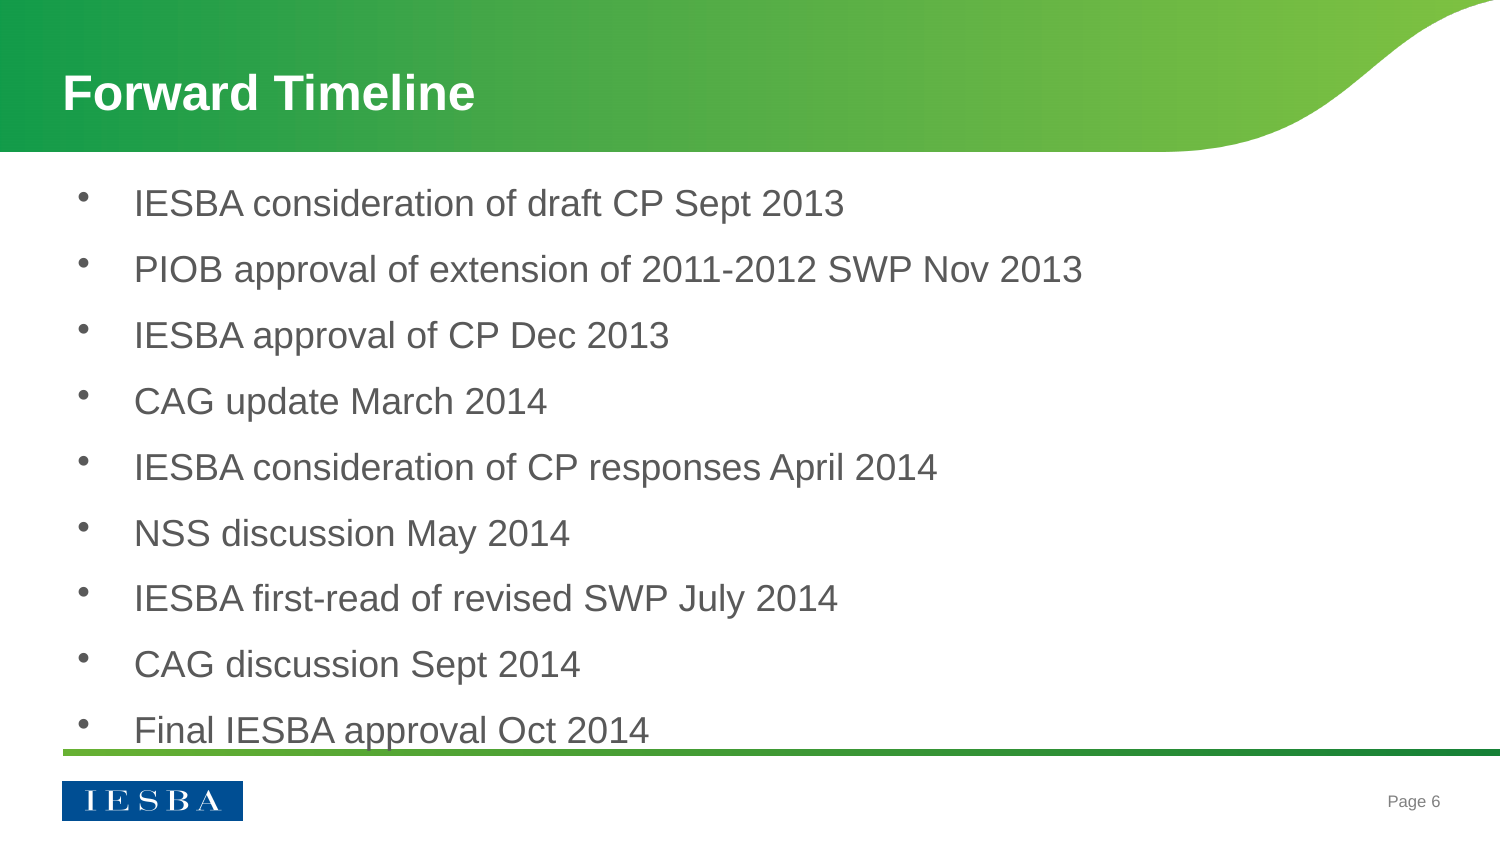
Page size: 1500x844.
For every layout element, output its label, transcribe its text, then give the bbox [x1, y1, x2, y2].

list IESBA consideration of draft CP Sept 2013 PIOB approval of extension of 2011-2012 SWP Nov 2013 IESBA approval of CP Dec 2013 CAG update March 2014 IESBA consideration of CP responses April 2014 NSS discussion May 2014 IESBA first-read of revised SWP July 2014 CAG discussion Sept 2014 Final IESBA approval Oct 2014 [62, 171, 1500, 750]
picture [0, 0, 1497, 152]
title Forward Timeline [62, 43, 1300, 138]
picture [62, 781, 243, 821]
